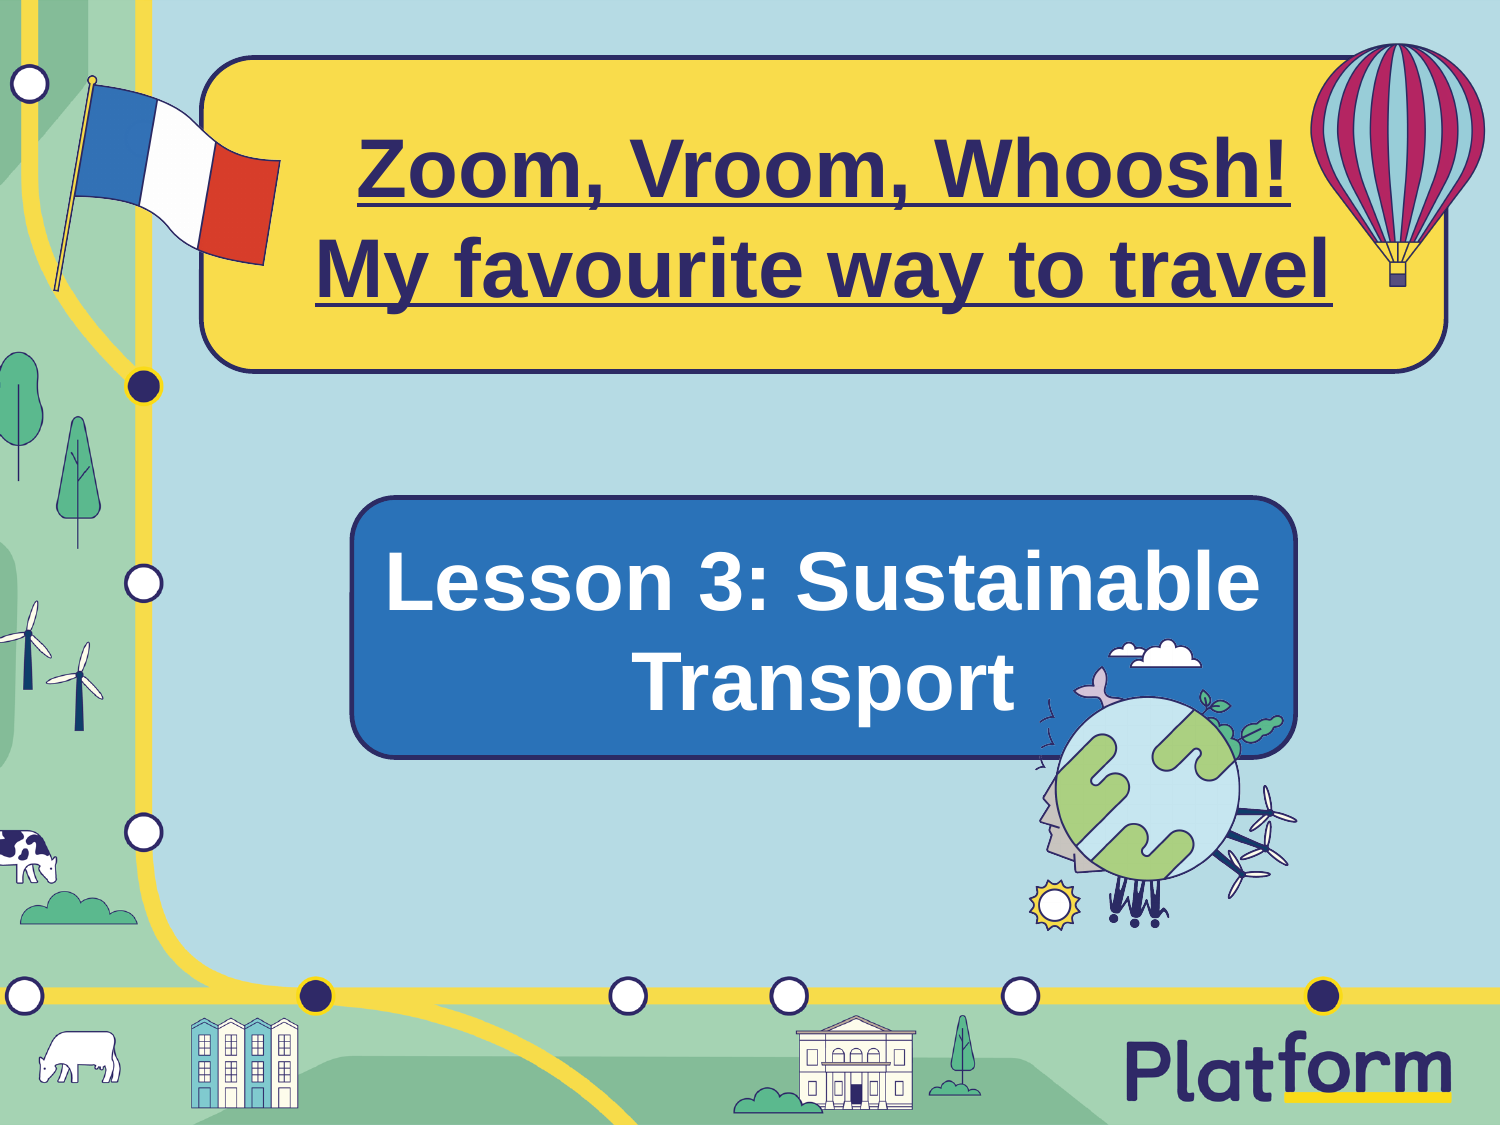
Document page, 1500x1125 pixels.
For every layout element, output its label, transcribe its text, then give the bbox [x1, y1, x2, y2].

text_box Lesson 3: Sustainable Transport [351, 497, 1296, 758]
picture [0, 0, 1500, 1125]
text_box Zoom, Vroom, Whoosh! My favourite way to travel [201, 57, 1447, 372]
